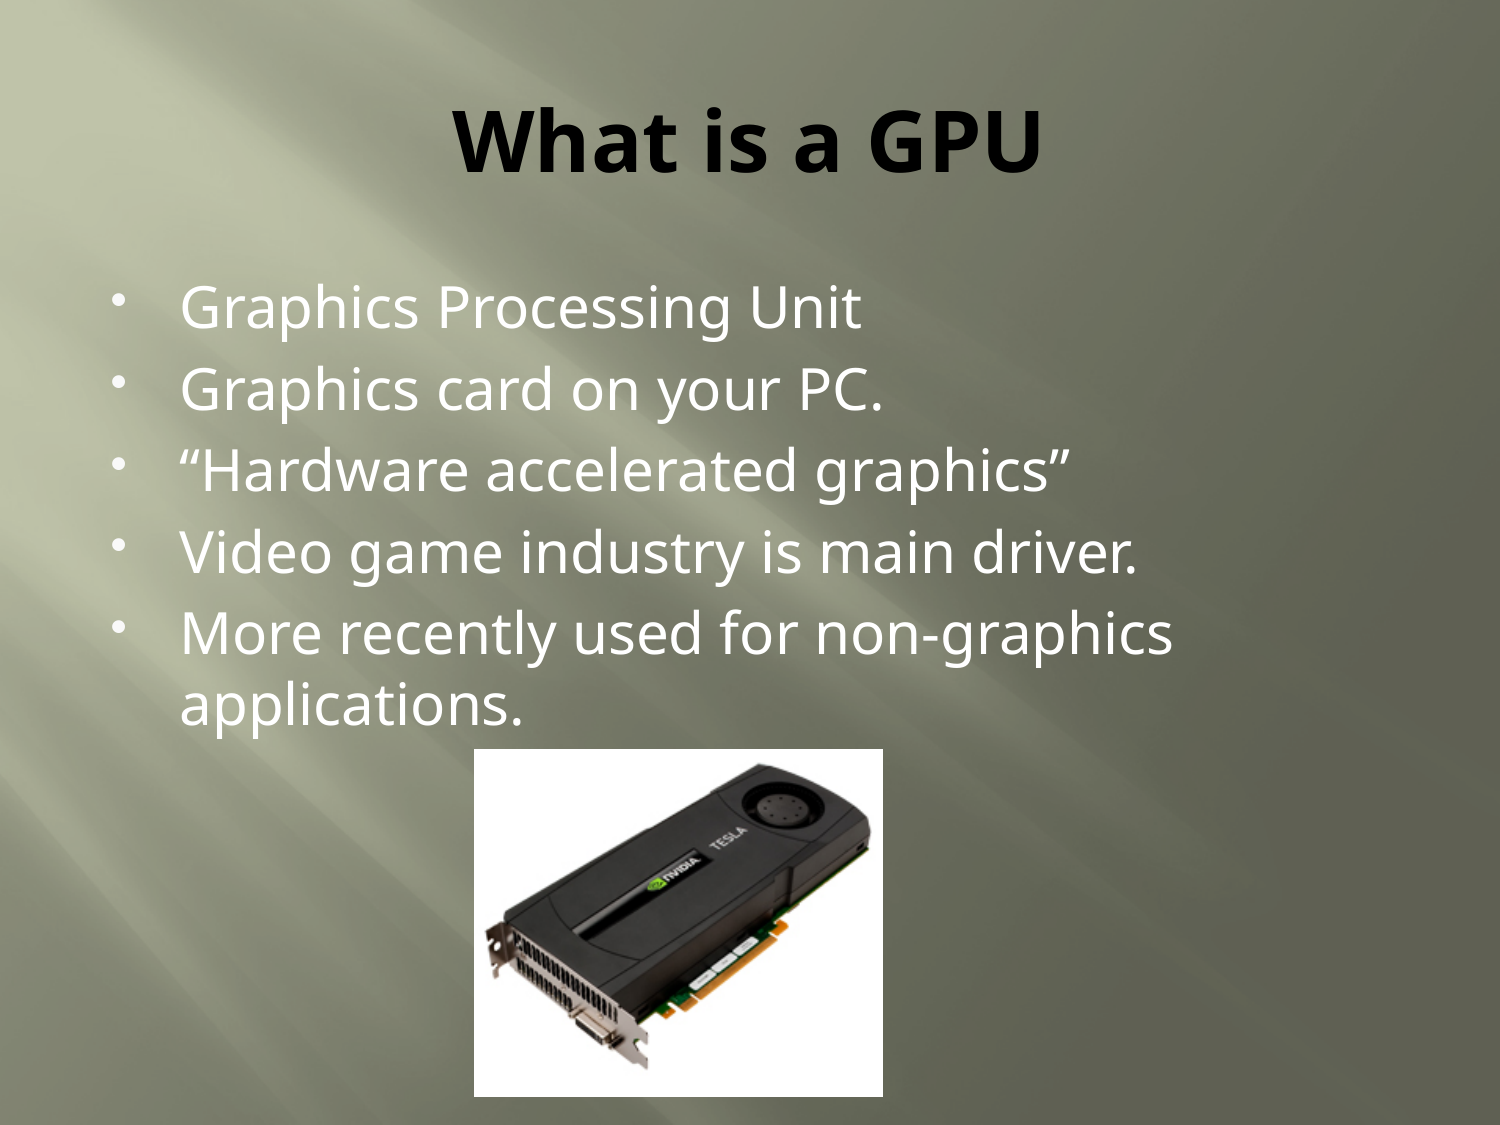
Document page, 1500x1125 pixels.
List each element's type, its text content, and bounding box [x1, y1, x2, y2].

title What is a GPU [75, 45, 1425, 233]
list Graphics Processing Unit Graphics card on your PC. “Hardware accelerated graphics” Video game industry is main driver. More recently used for non-graphics applications. [75, 262, 1425, 1035]
picture [474, 749, 883, 1098]
